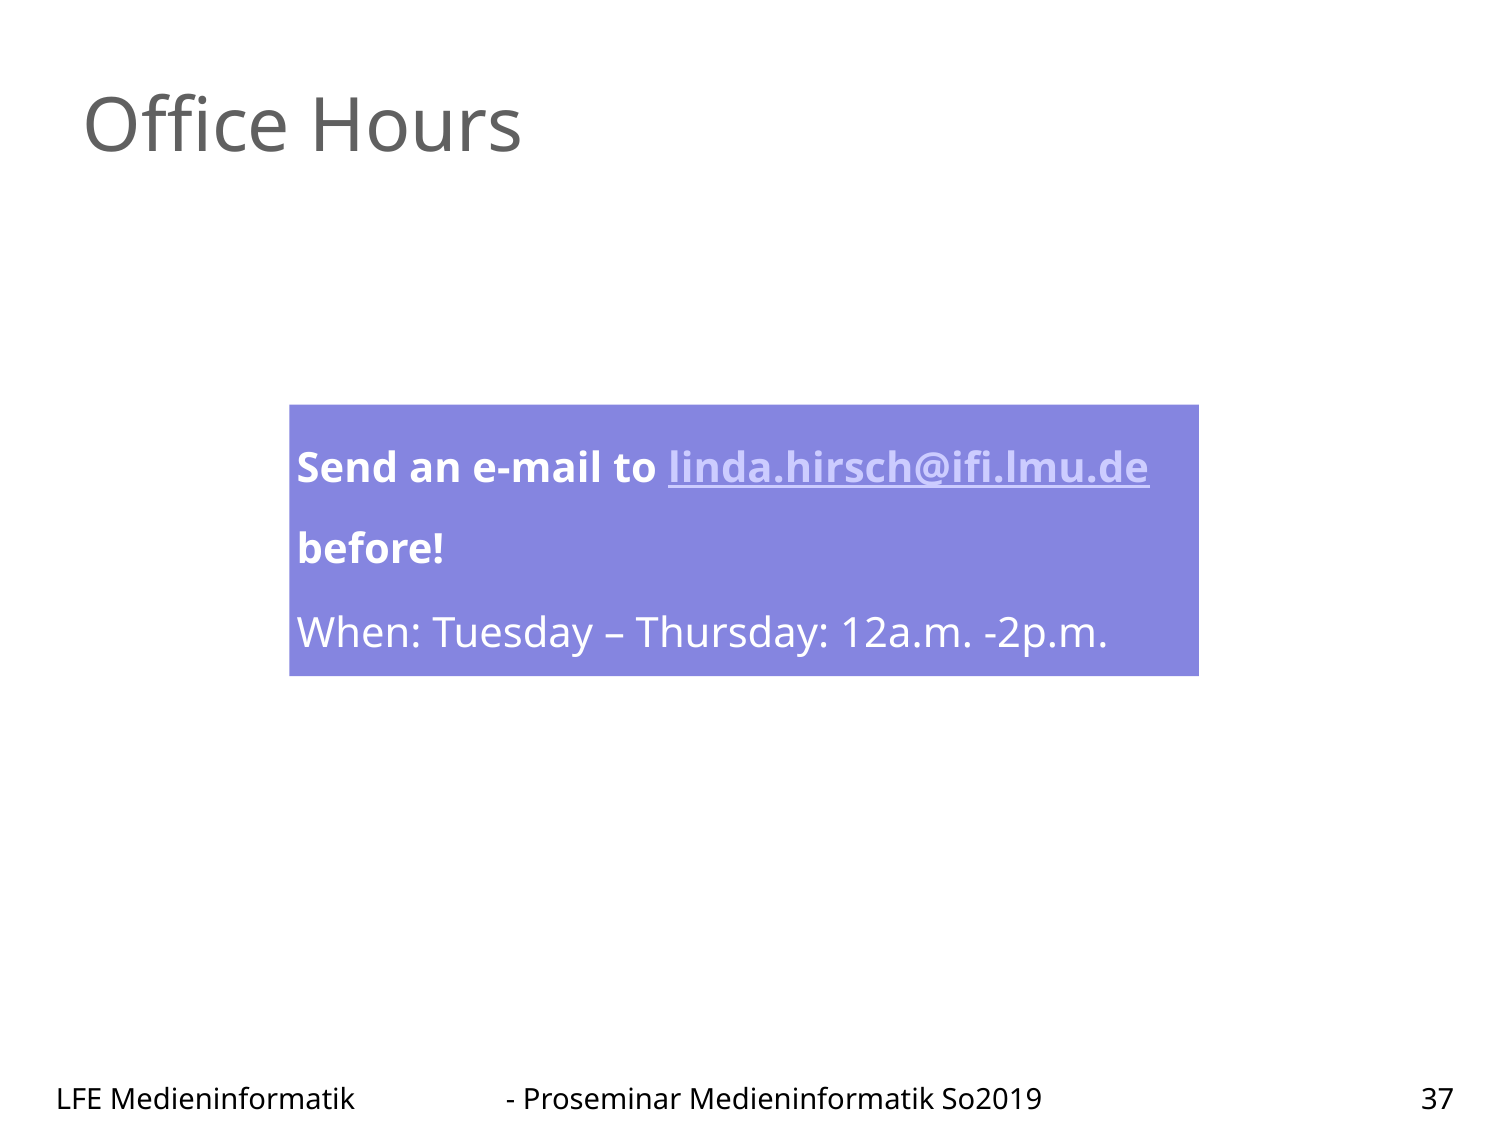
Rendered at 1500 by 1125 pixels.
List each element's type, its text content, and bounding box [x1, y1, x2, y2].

text_box Send an e-mail to linda.hirsch@ifi.lmu.de before! When: Tuesday – Thursday: 12a.m. -2p.m. Where: Frauenlobstr. 7a, Room 445 [289, 404, 1199, 677]
slide_number 37 [1412, 1072, 1463, 1121]
text_box Office Hours [74, 28, 1425, 216]
